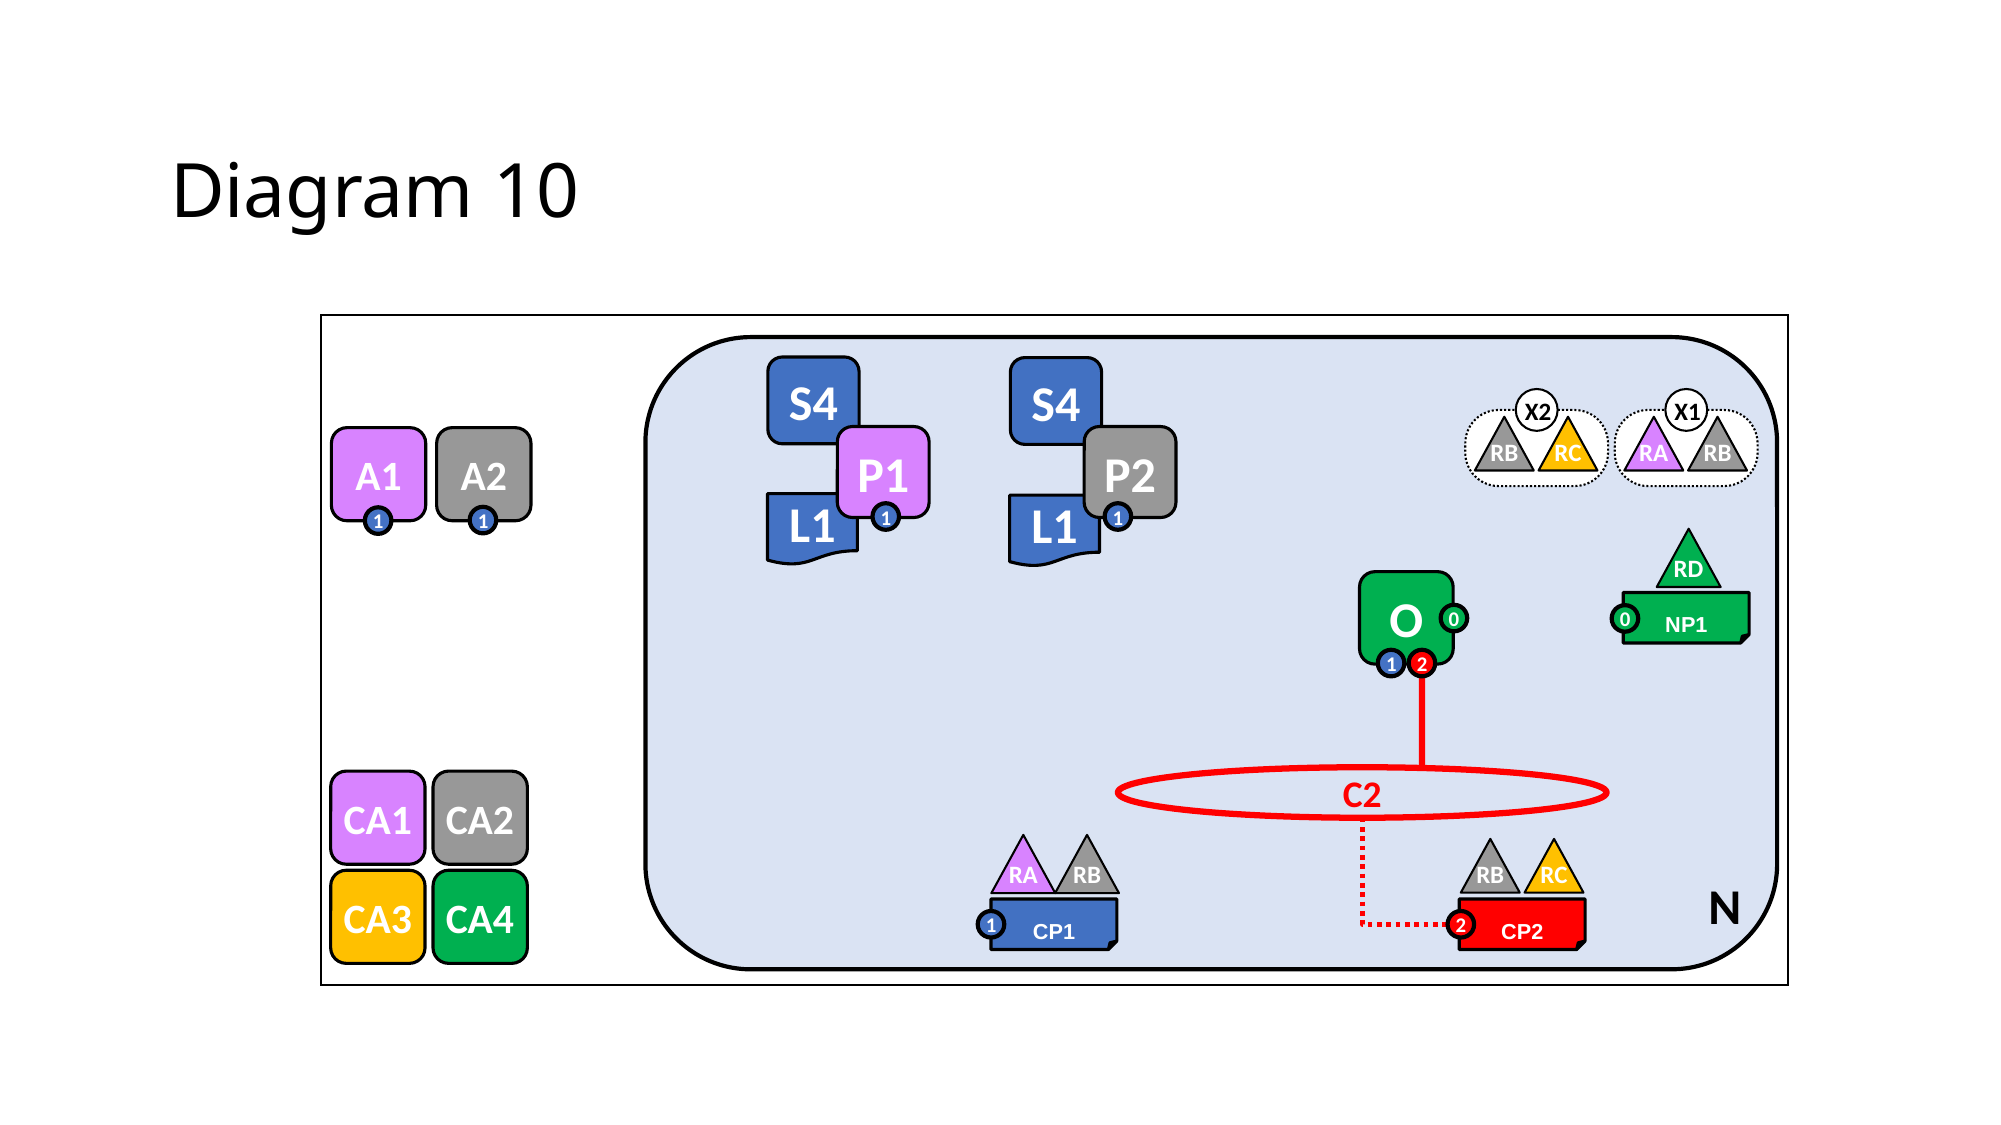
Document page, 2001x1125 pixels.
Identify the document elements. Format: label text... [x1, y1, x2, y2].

text_box 1 [1377, 649, 1406, 678]
text_box 0 [1439, 604, 1468, 633]
text_box CA1 [328, 768, 428, 867]
text_box 1 [871, 502, 900, 531]
text_box CA2 [430, 768, 530, 867]
text_box A2 [434, 425, 534, 523]
text_box CA3 [328, 868, 428, 966]
text_box A1 [329, 425, 428, 523]
text_box L1 [765, 491, 860, 566]
text_box C2 [1115, 765, 1609, 820]
text_box 0 [1610, 604, 1640, 633]
text_box 1 [976, 910, 1006, 939]
text_box RD [1654, 526, 1723, 590]
text_box CP1 [990, 899, 1117, 950]
text_box CA4 [430, 868, 530, 966]
text_box 2 [1446, 910, 1475, 939]
text_box RB [1053, 832, 1121, 896]
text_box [1351, 828, 1459, 914]
text_box [320, 315, 1788, 986]
text_box NP1 [1623, 592, 1750, 643]
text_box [1614, 388, 1758, 487]
text_box 1 [1103, 502, 1132, 531]
text_box S4 [767, 356, 860, 445]
text_box 1 [364, 506, 393, 535]
text_box RC [1522, 836, 1586, 895]
text_box O [1357, 569, 1456, 667]
text_box P1 [835, 424, 932, 520]
text_box 2 [1407, 649, 1436, 678]
text_box L1 [1007, 493, 1102, 568]
text_box P2 [1082, 424, 1179, 520]
text_box S4 [1009, 356, 1103, 446]
text_box RA [989, 832, 1055, 896]
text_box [1465, 388, 1609, 487]
text_box CP2 [1459, 899, 1586, 950]
text_box RB [1459, 836, 1522, 895]
text_box Diagram 10 [162, 84, 1888, 303]
text_box 1 [468, 506, 498, 535]
